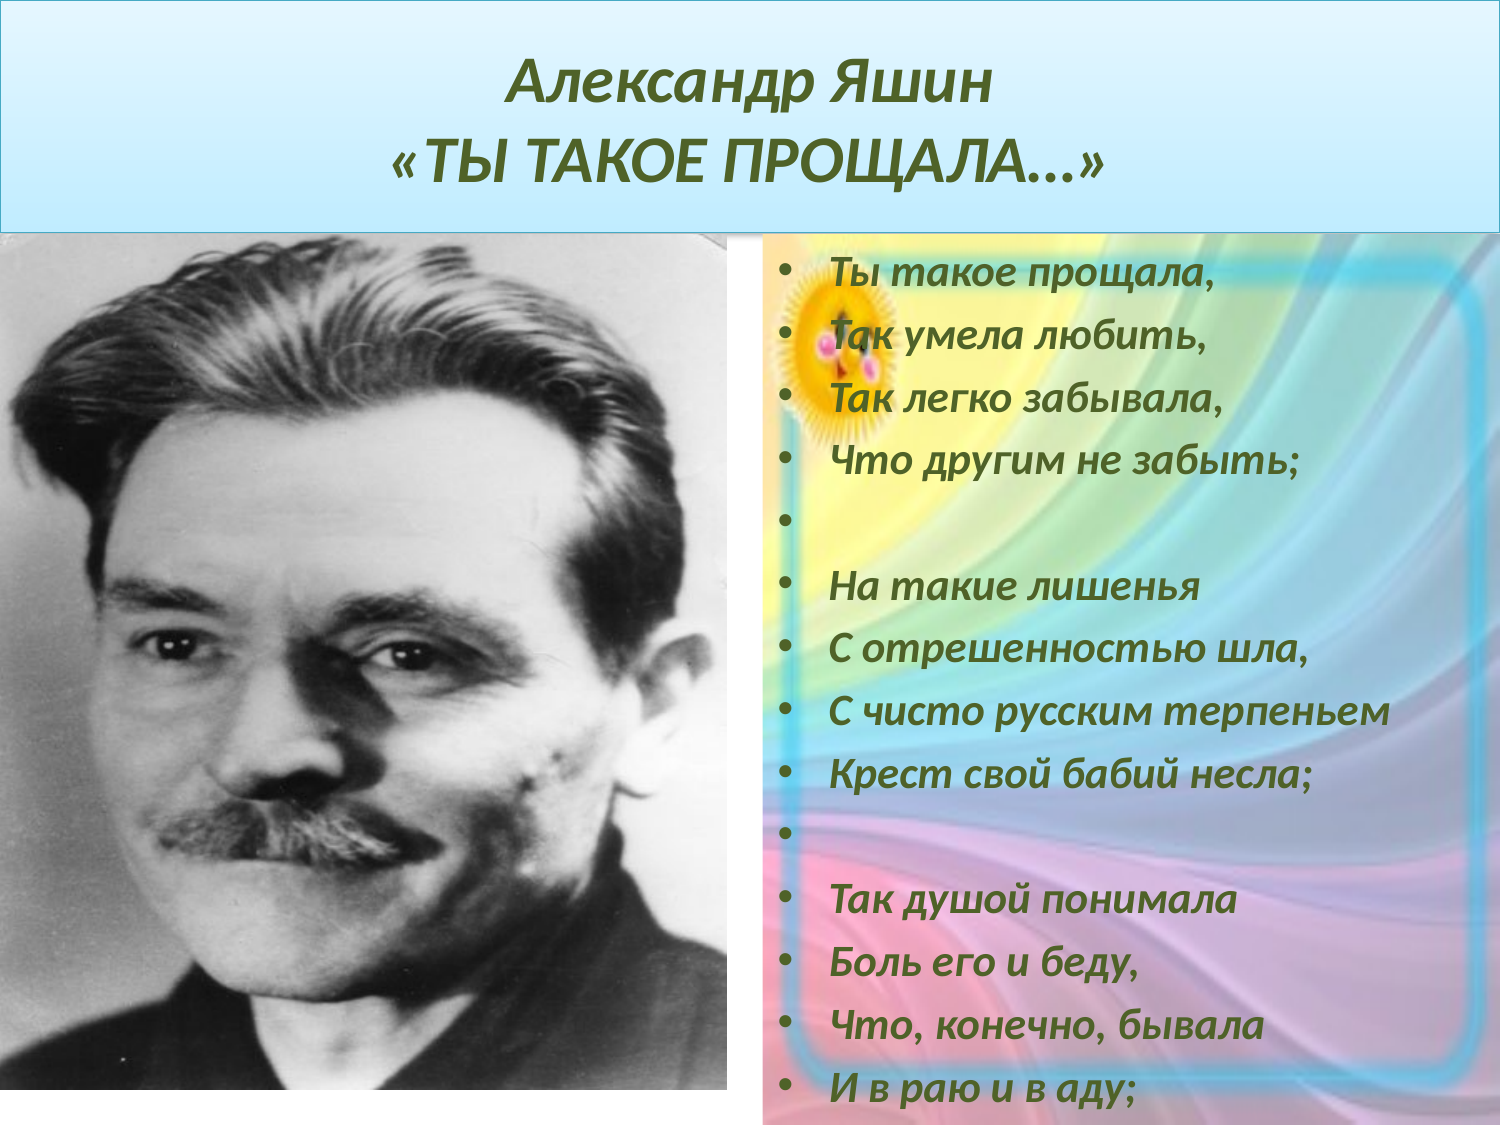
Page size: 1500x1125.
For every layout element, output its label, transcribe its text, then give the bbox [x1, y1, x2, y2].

list Ты такое прощала, Так умела любить, Так легко забывала, Что другим не забыть; На такие лишенья С отрешенностью шла, С чисто русским терпеньем Крест свой бабий несла; Так душой понимала Боль его и беду, Что, конечно, бывала И в раю и в аду; [762, 234, 1500, 1125]
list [0, 234, 727, 1091]
title Александр Яшин «ТЫ ТАКОЕ ПРОЩАЛА…» [0, 0, 1500, 233]
